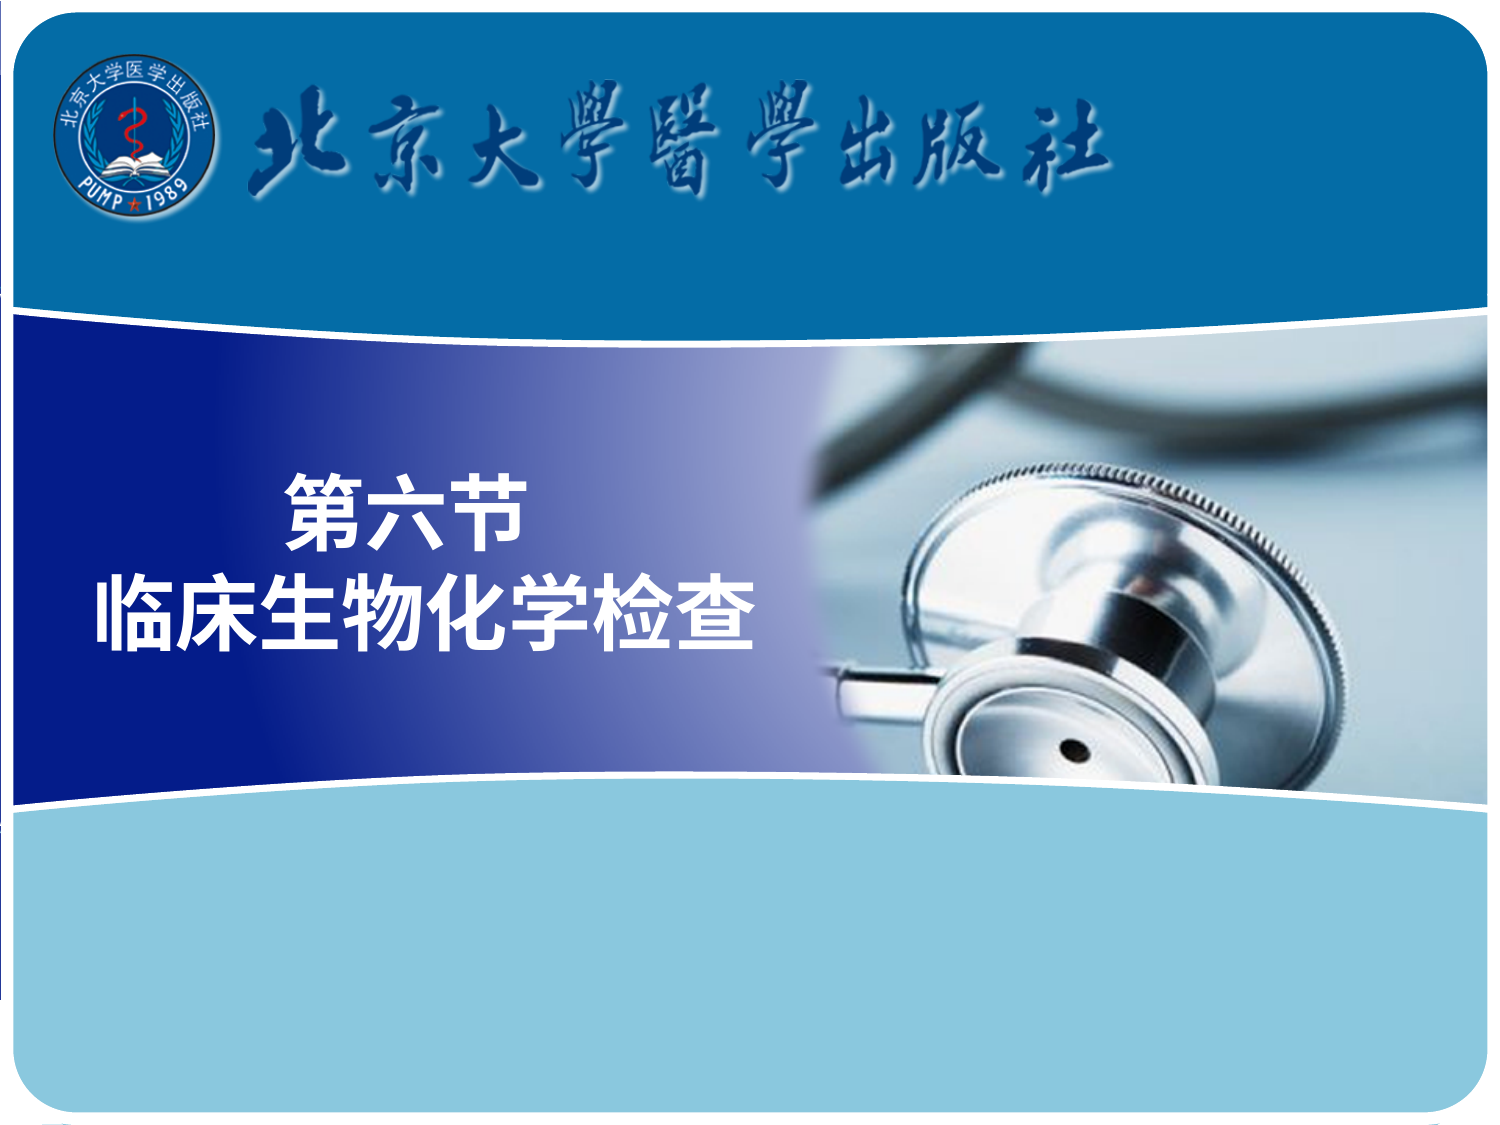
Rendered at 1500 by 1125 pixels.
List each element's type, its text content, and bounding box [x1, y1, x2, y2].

picture [14, 315, 1487, 805]
title 第六节 临床生物化学检查 [52, 373, 798, 749]
picture [53, 54, 1117, 225]
